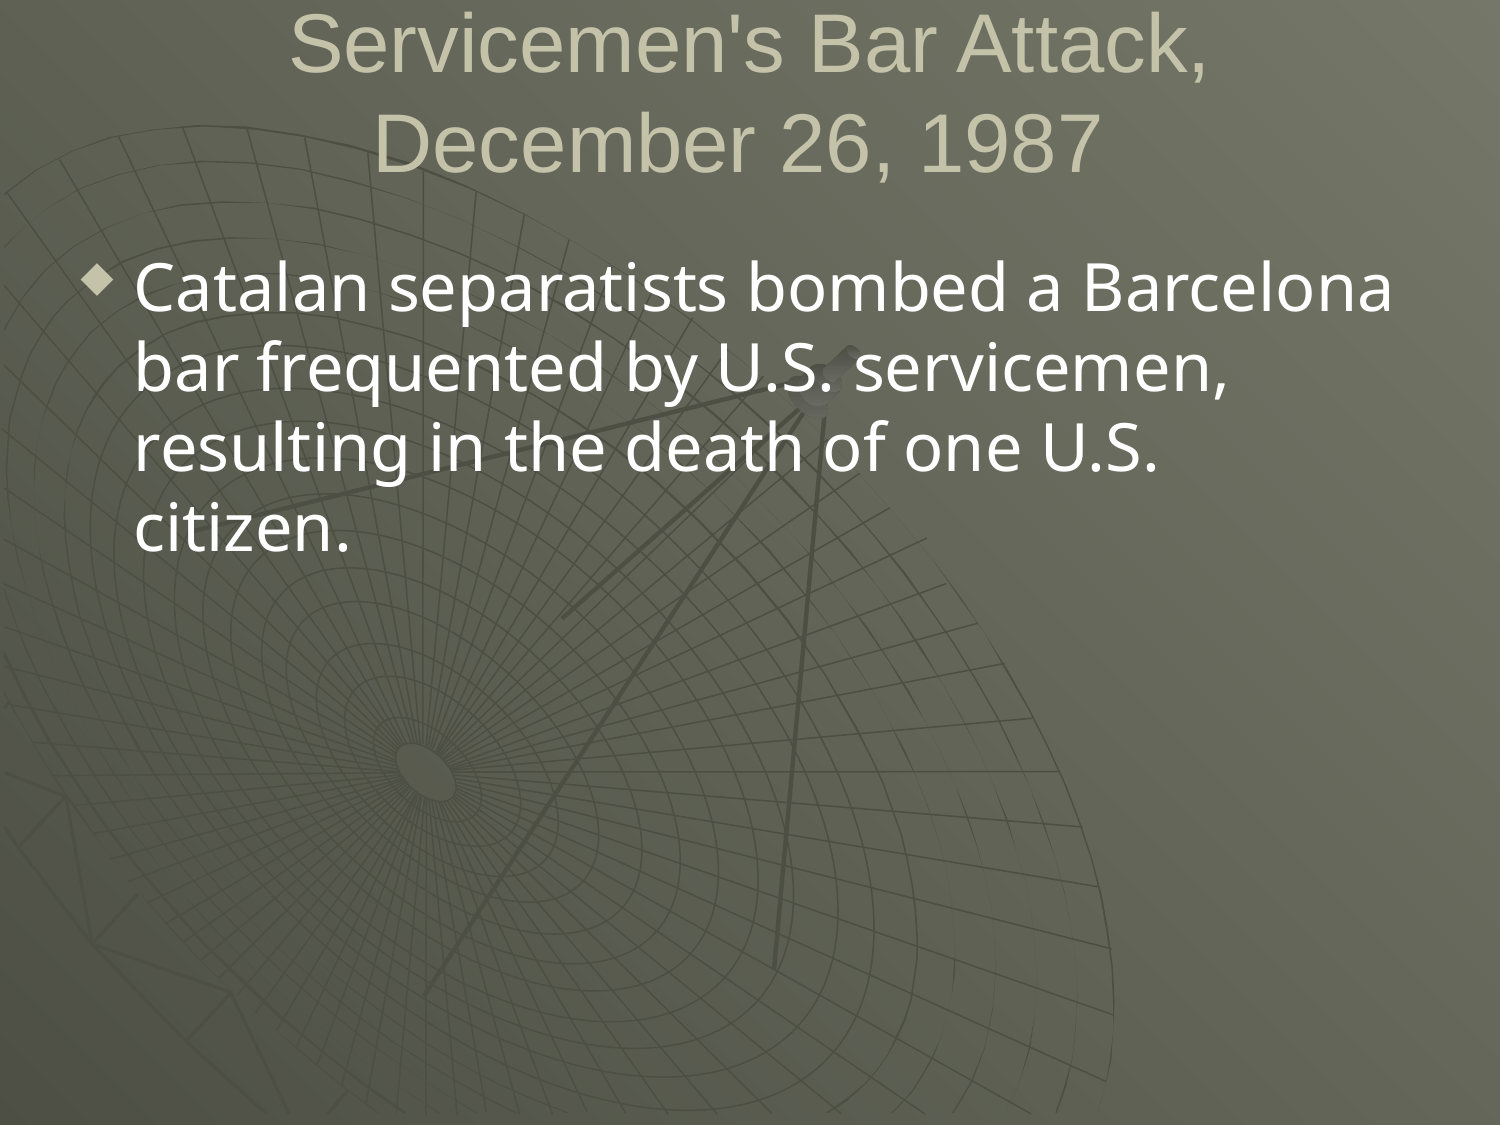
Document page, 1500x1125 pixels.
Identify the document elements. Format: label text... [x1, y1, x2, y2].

title Servicemen's Bar Attack, December 26, 1987 [74, 45, 1426, 233]
list Catalan separatists bombed a Barcelona bar frequented by U.S. servicemen, resulting in the death of one U.S. citizen. [62, 237, 1413, 981]
